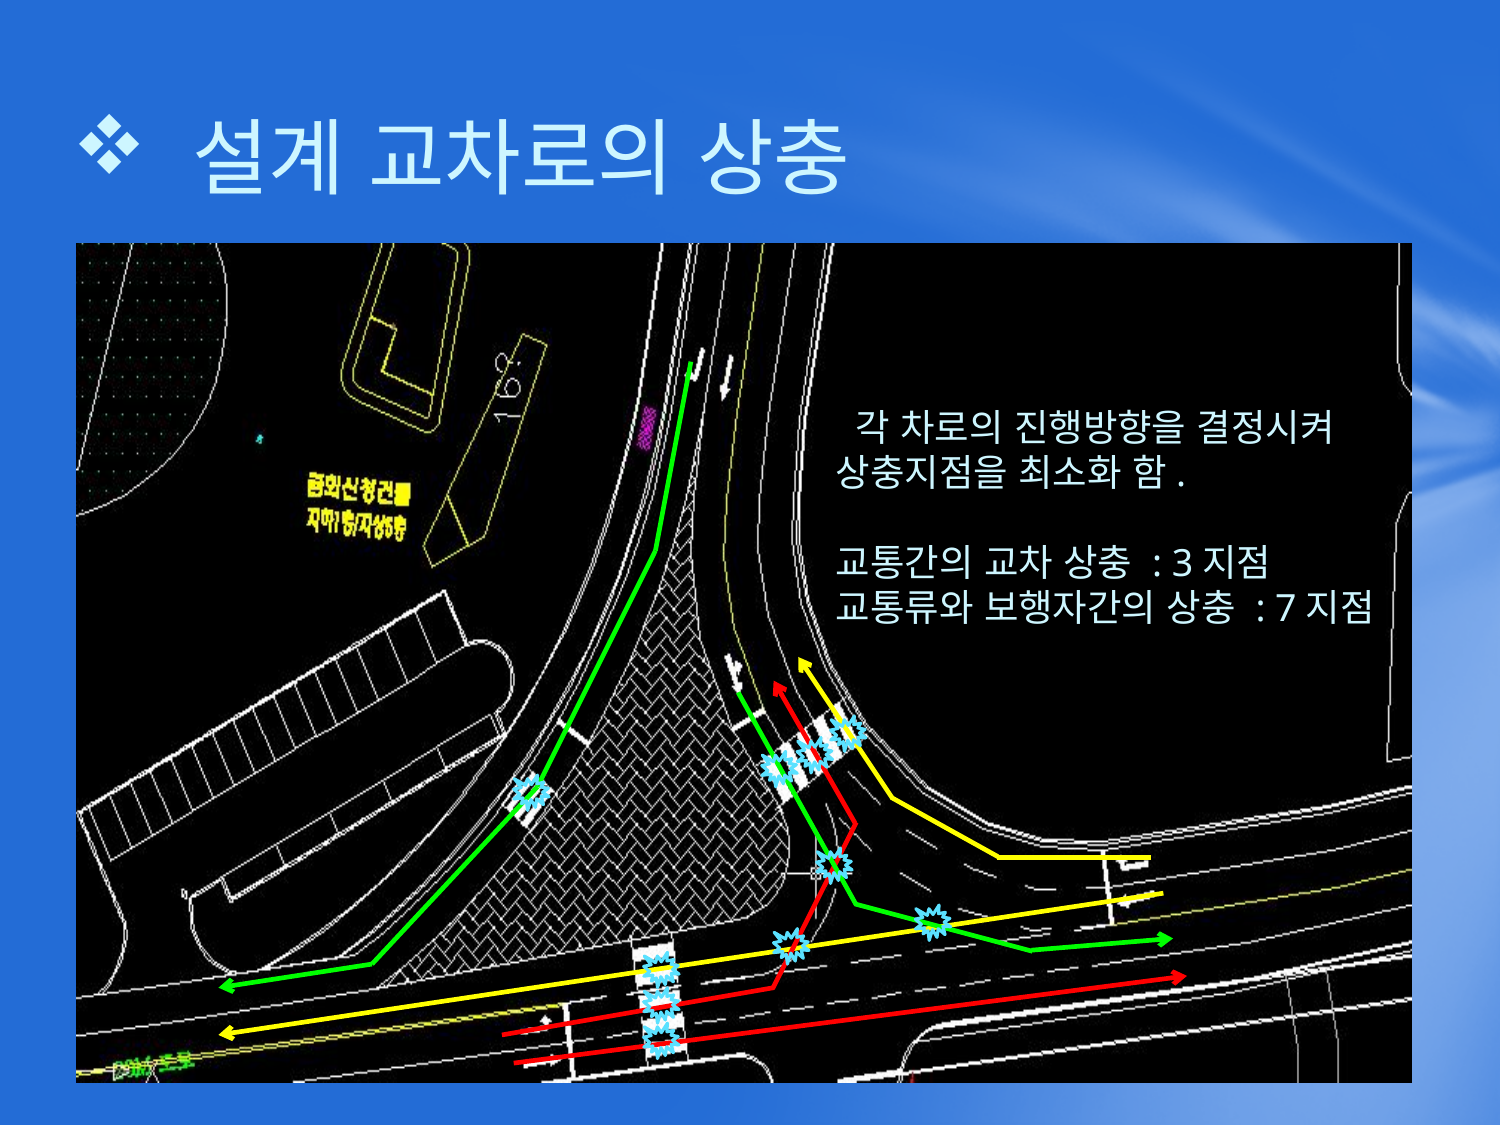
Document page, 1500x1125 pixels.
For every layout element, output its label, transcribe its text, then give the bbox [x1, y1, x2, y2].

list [76, 243, 1412, 1083]
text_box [218, 1000, 495, 1036]
title 설계 교차로의 상충 [57, 37, 1318, 213]
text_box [218, 361, 1174, 988]
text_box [513, 715, 952, 1059]
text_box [501, 1001, 507, 1064]
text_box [956, 680, 1188, 1064]
